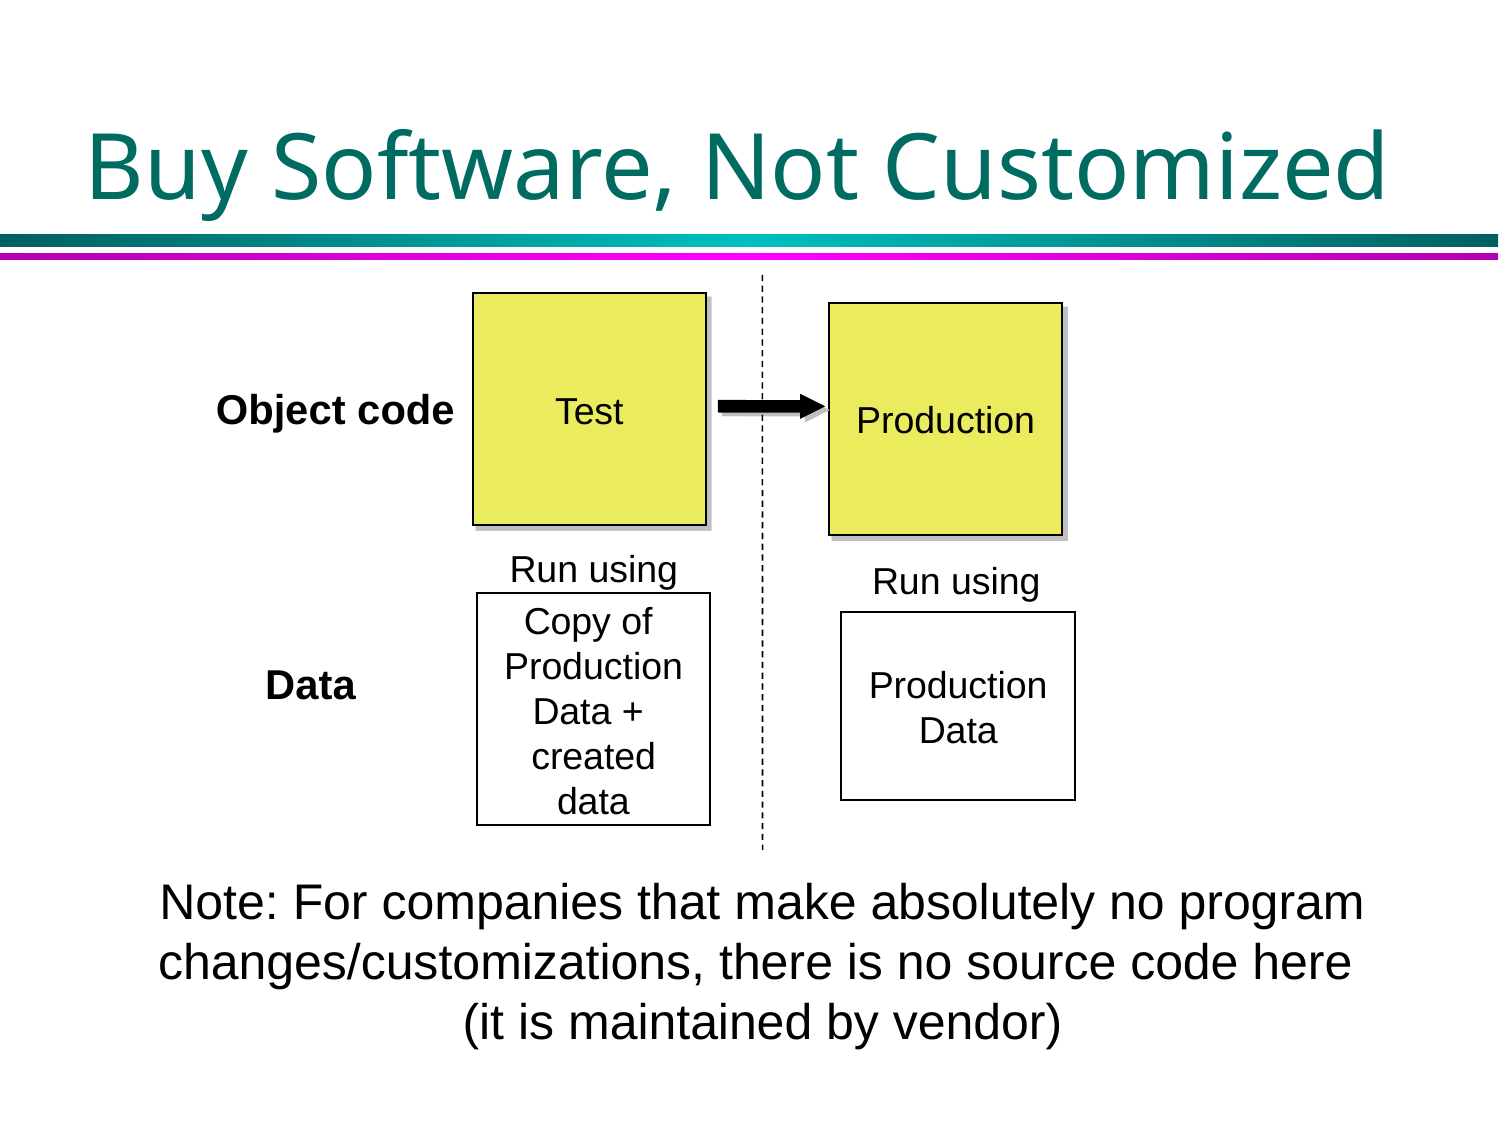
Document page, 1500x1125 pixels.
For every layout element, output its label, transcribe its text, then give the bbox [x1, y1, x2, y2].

text_box Object code [201, 375, 470, 440]
text_box Production [828, 303, 1063, 535]
text_box Note: For companies that make absolutely no program changes/customizations, there is no source code here (it is maintained by vendor) [99, 862, 1425, 1058]
text_box Run using [837, 549, 1075, 610]
text_box Test [472, 293, 707, 525]
text_box Copy of Production Data + created data [476, 598, 711, 825]
text_box Production Data [841, 612, 1075, 800]
text_box Data [250, 650, 371, 715]
title Buy Software, Not Customized [0, 36, 1500, 226]
text_box [717, 402, 826, 411]
text_box Run using [474, 537, 713, 598]
